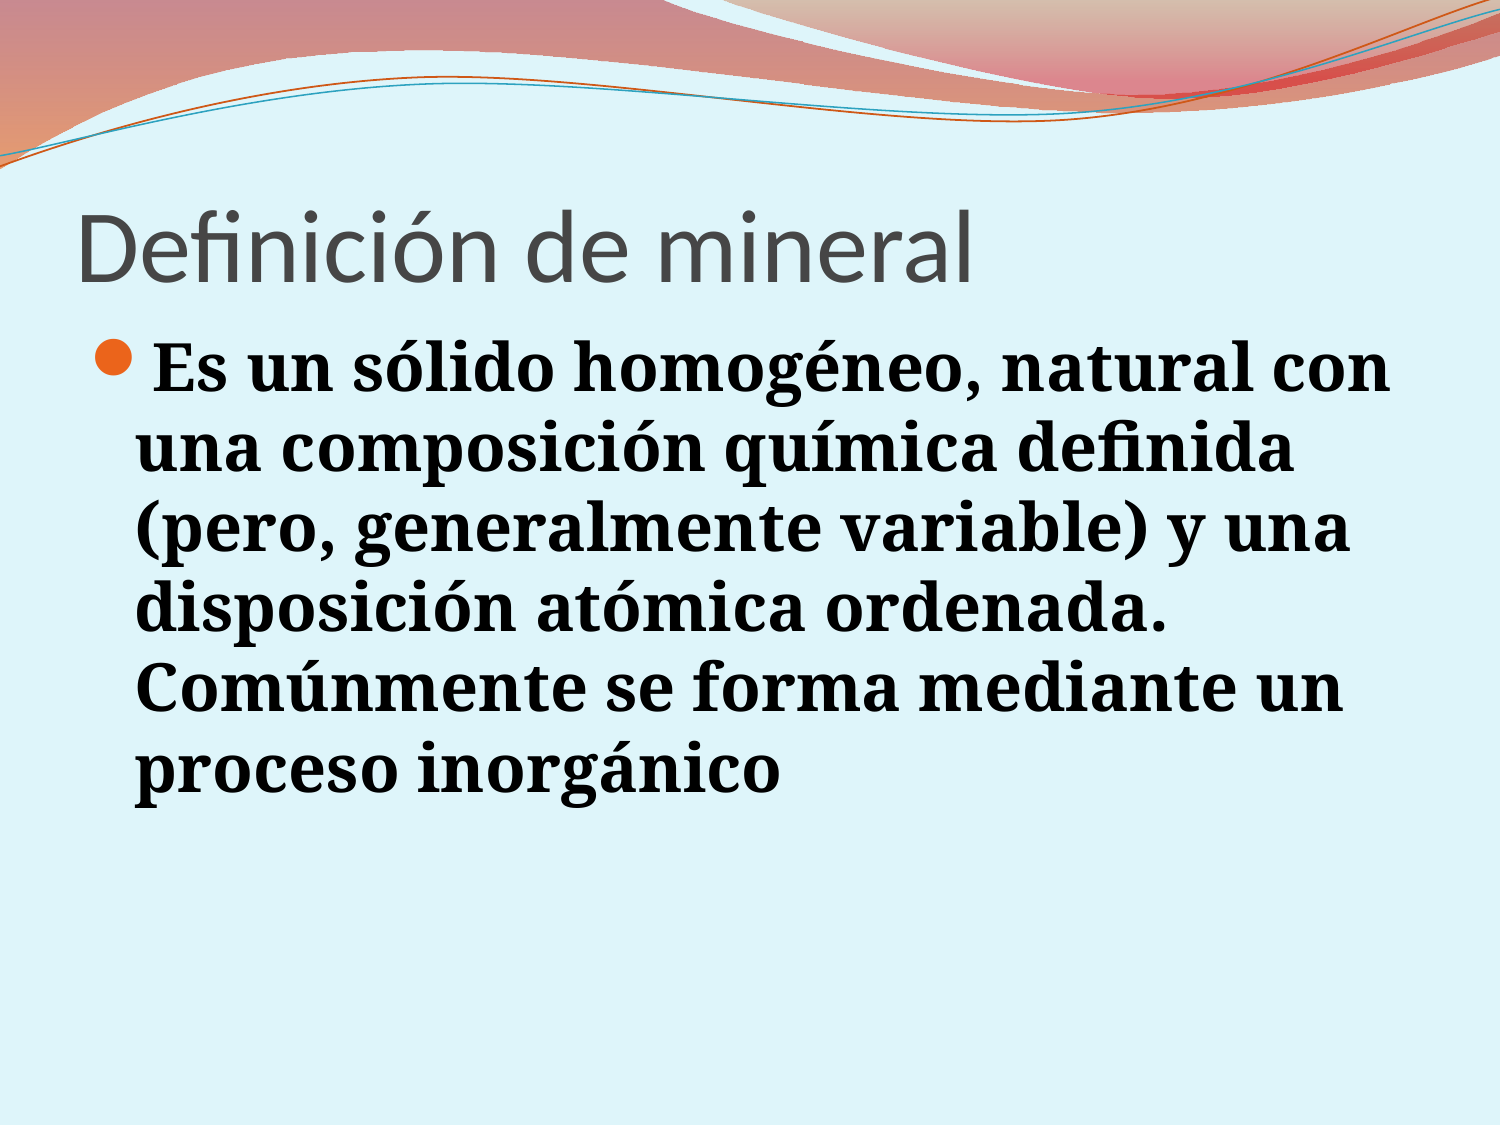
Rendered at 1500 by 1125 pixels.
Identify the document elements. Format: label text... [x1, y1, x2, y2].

title Definición de mineral [75, 115, 1425, 303]
list Es un sólido homogéneo, natural con una composición química definida (pero, generalmente variable) y una disposición atómica ordenada. Comúnmente se forma mediante un proceso inorgánico [75, 317, 1425, 1038]
